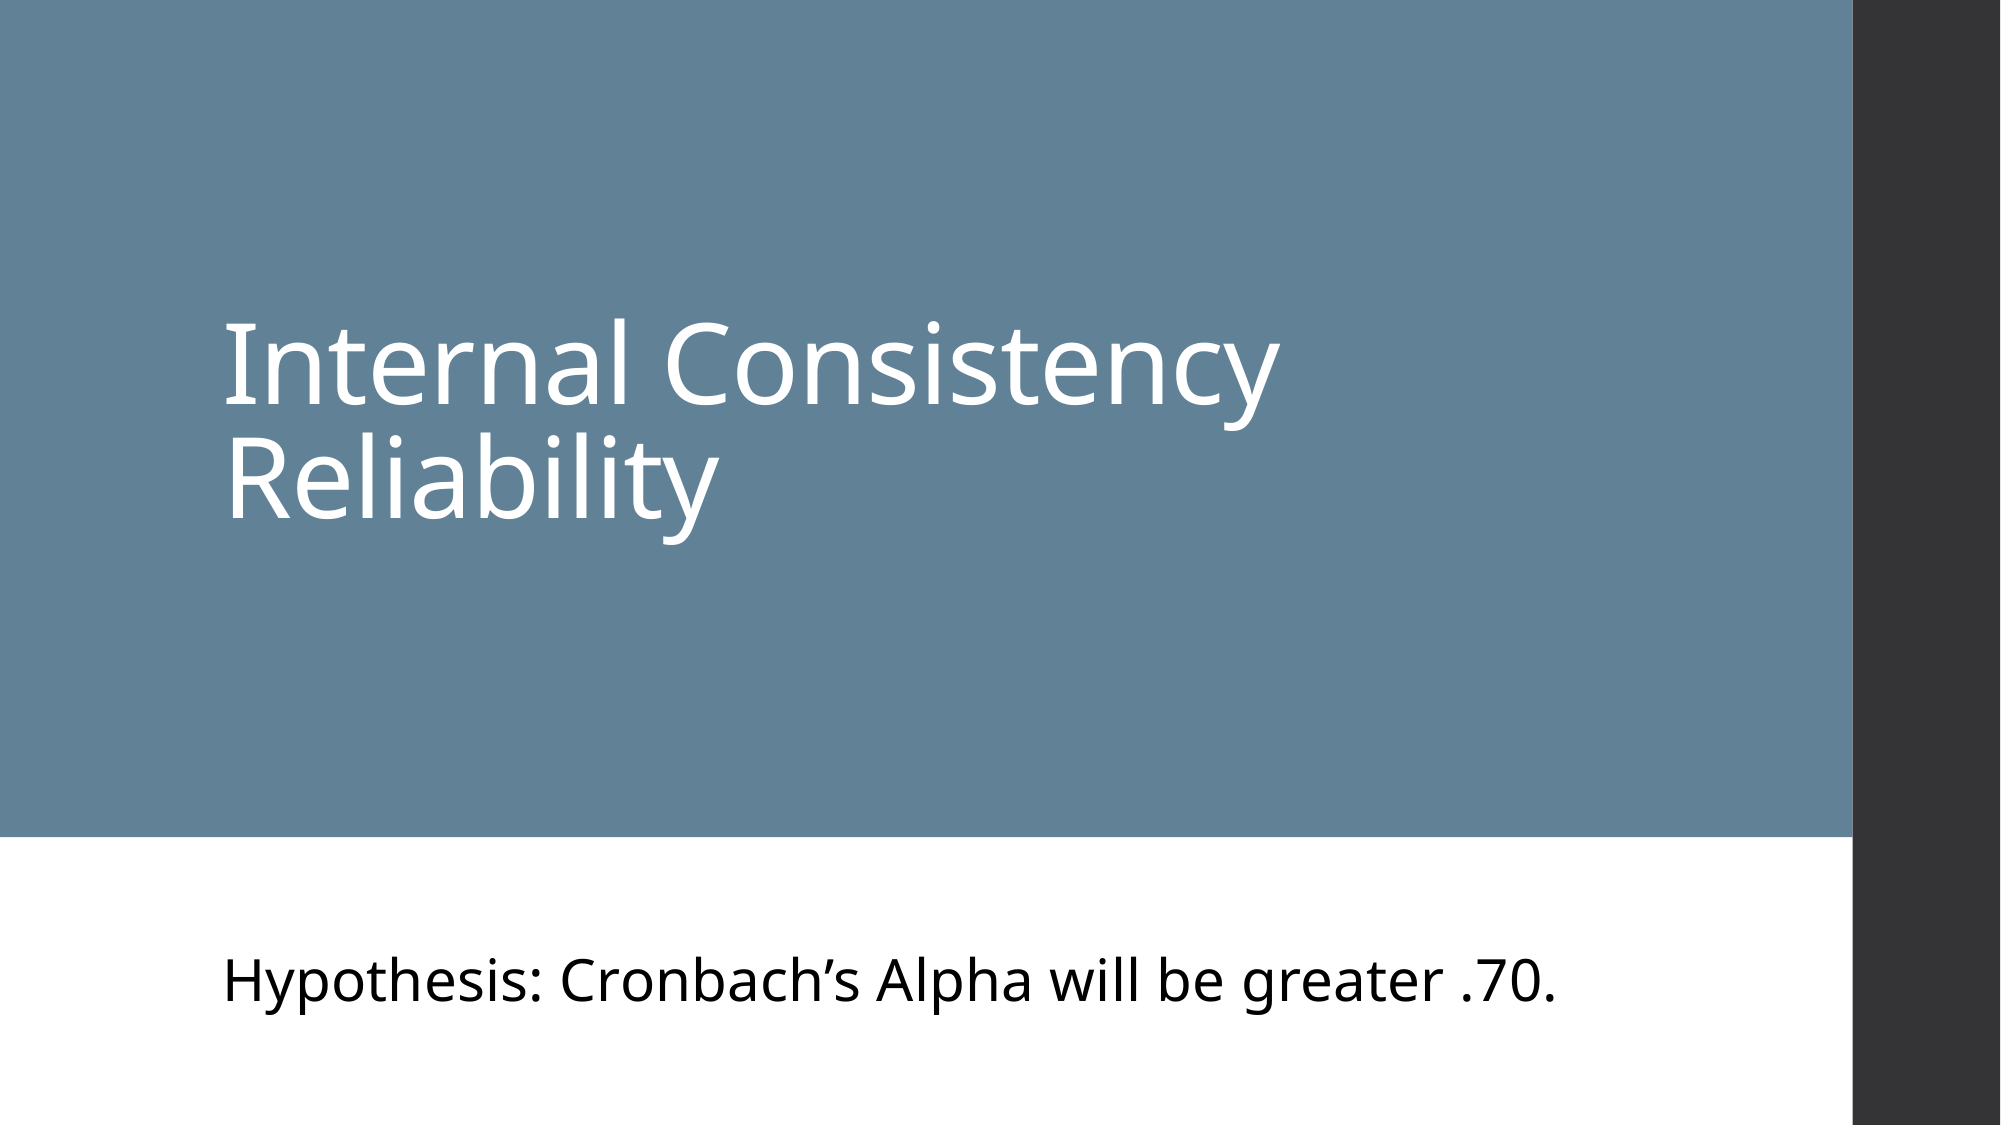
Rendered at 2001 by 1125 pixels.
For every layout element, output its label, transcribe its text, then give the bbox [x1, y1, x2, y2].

text_box [0, 836, 1854, 1125]
title Internal Consistency Reliability [206, 60, 1563, 794]
list Hypothesis: Cronbach’s Alpha will be greater .70. [206, 907, 1752, 1055]
text_box [0, 0, 1854, 836]
